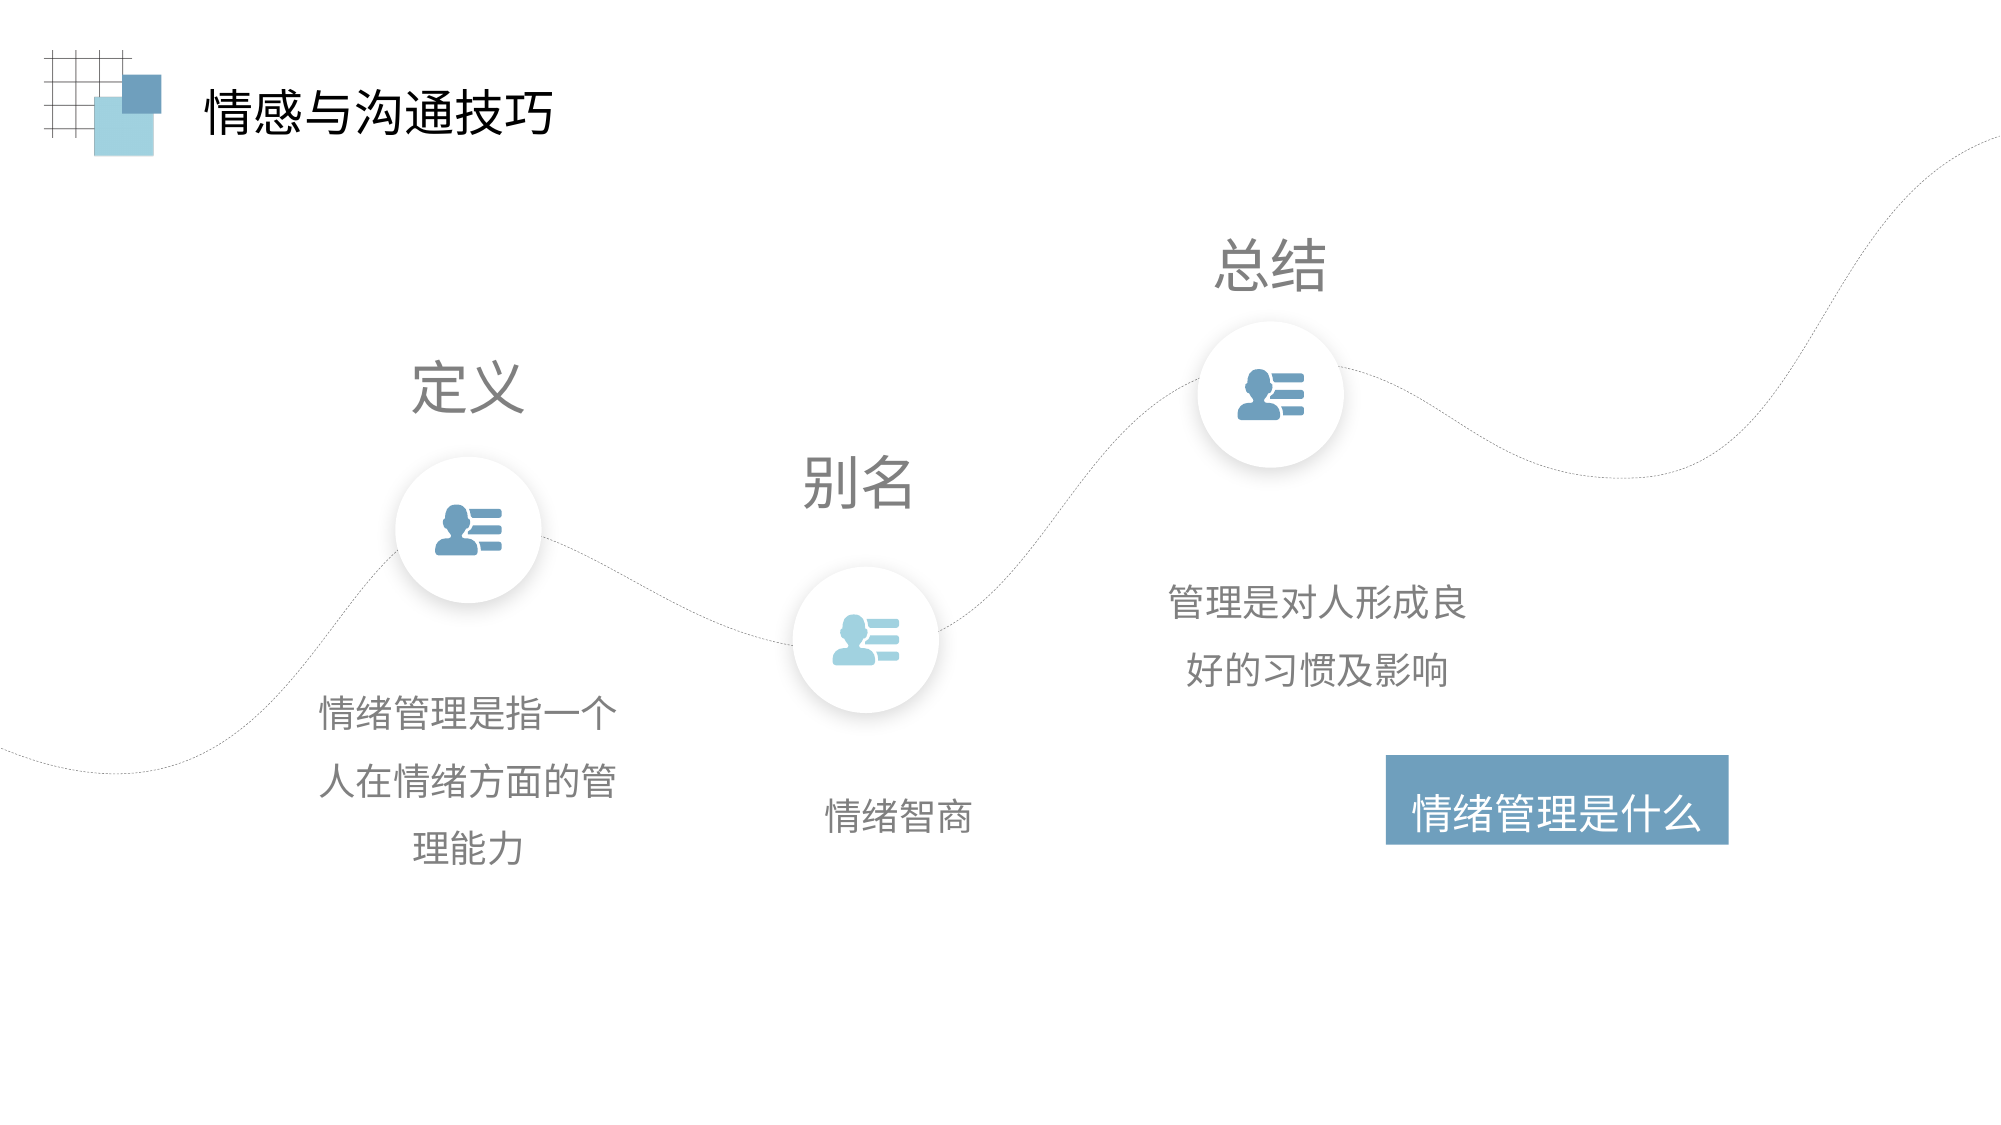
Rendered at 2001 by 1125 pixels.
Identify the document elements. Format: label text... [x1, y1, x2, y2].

text_box 别名 [764, 403, 957, 524]
text_box [1328, 136, 2000, 479]
text_box 情绪智商 [731, 763, 1067, 846]
text_box [1196, 320, 1345, 469]
text_box [831, 613, 901, 667]
text_box [394, 455, 543, 605]
text_box [157, 73, 162, 115]
text_box [791, 565, 941, 715]
text_box 总结 [1174, 186, 1367, 307]
text_box [434, 503, 503, 557]
text_box [0, 558, 437, 774]
text_box 情绪管理是指一个人在情绪方面的管理能力 [300, 660, 637, 878]
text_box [43, 50, 157, 190]
text_box 情绪管理是什么 [1385, 755, 1729, 845]
text_box 情感与沟通技巧 [189, 74, 575, 150]
text_box [537, 382, 1190, 644]
text_box 定义 [372, 309, 565, 429]
text_box 管理是对人形成良好的习惯及影响 [1150, 549, 1486, 700]
text_box [1236, 368, 1306, 422]
